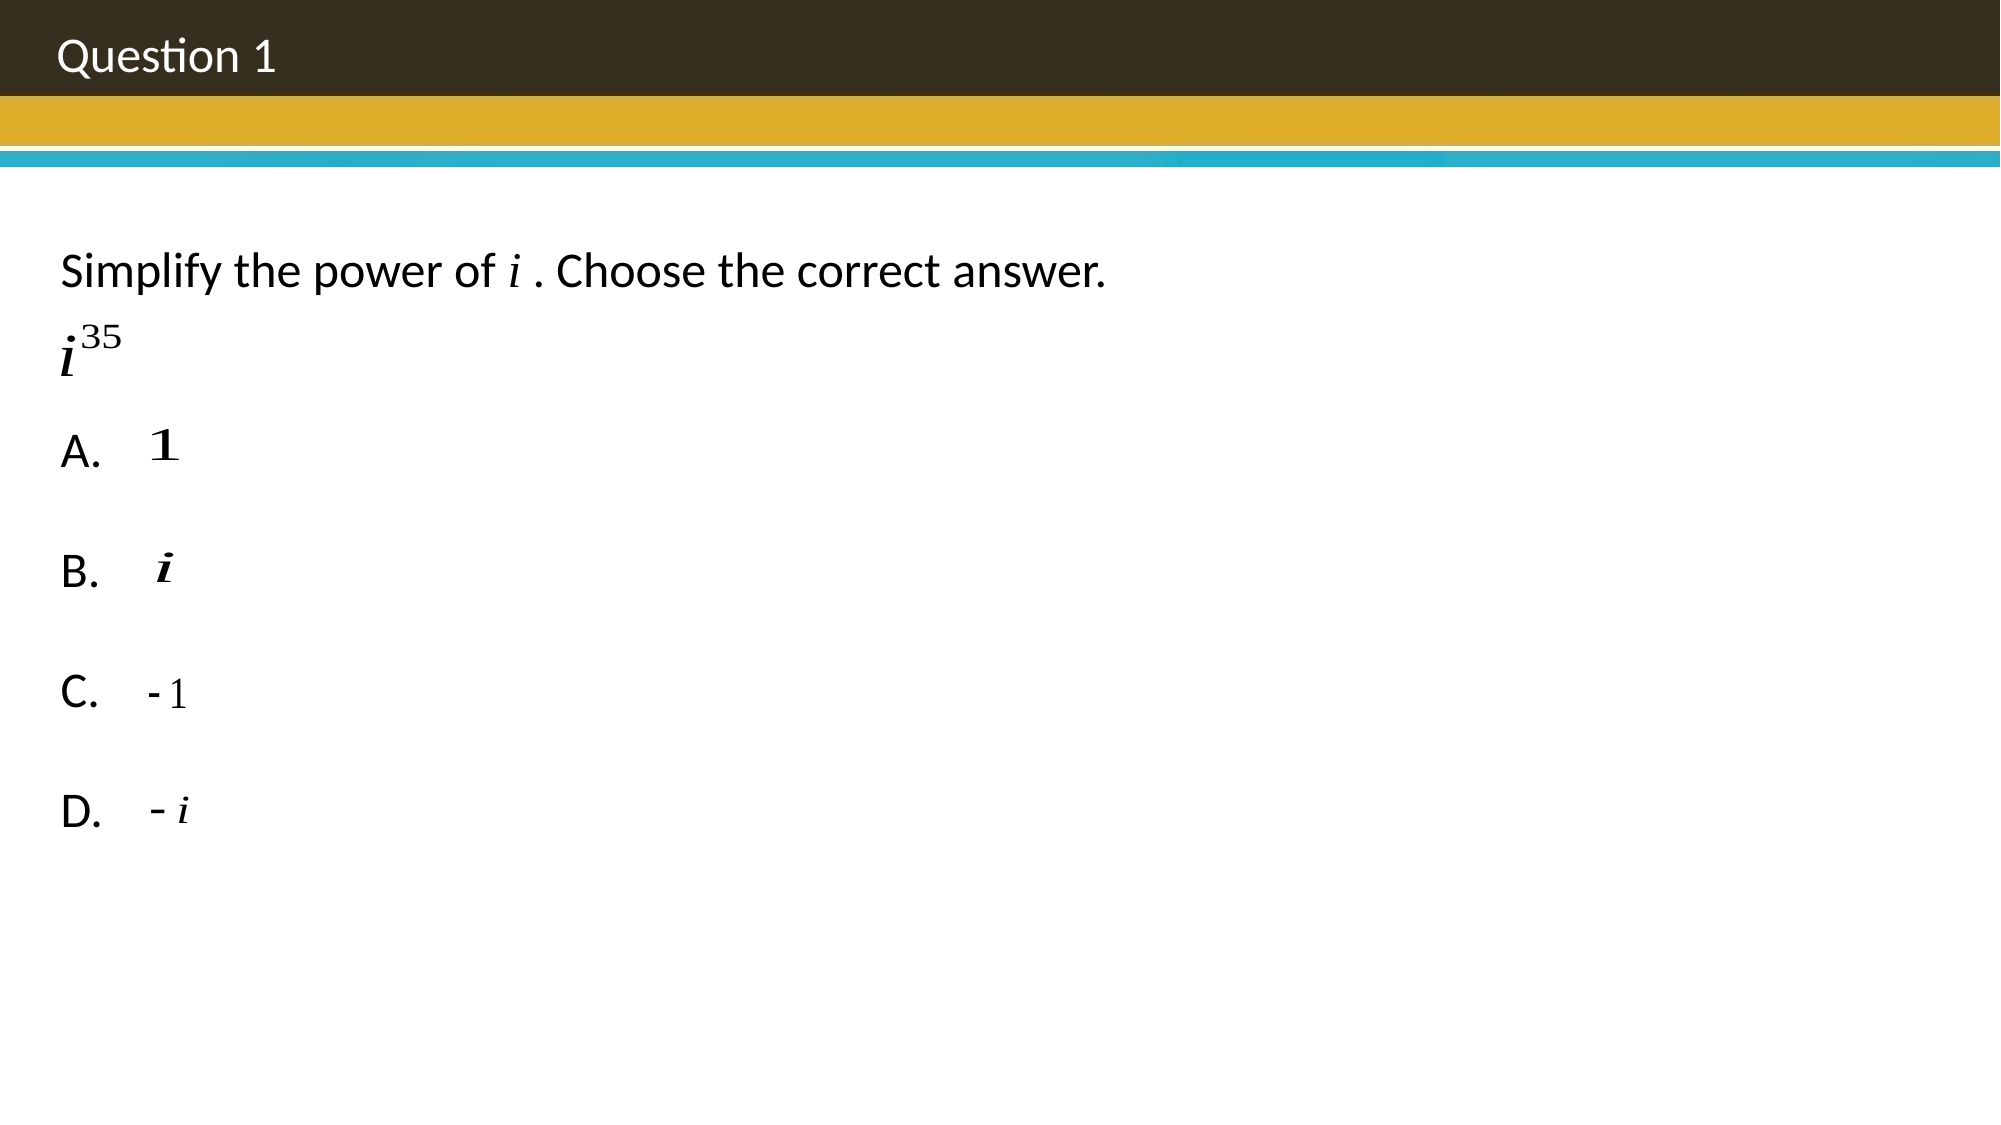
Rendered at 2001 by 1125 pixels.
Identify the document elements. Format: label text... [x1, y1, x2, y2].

picture [48, 309, 134, 392]
picture [0, 0, 2000, 167]
picture [142, 790, 200, 834]
picture [142, 667, 190, 717]
text_box Question 1 [41, 14, 293, 90]
text_box Simplify the power of i . Choose the correct answer. A. B. C. D. [45, 229, 1770, 845]
picture [142, 545, 192, 594]
picture [142, 417, 187, 469]
